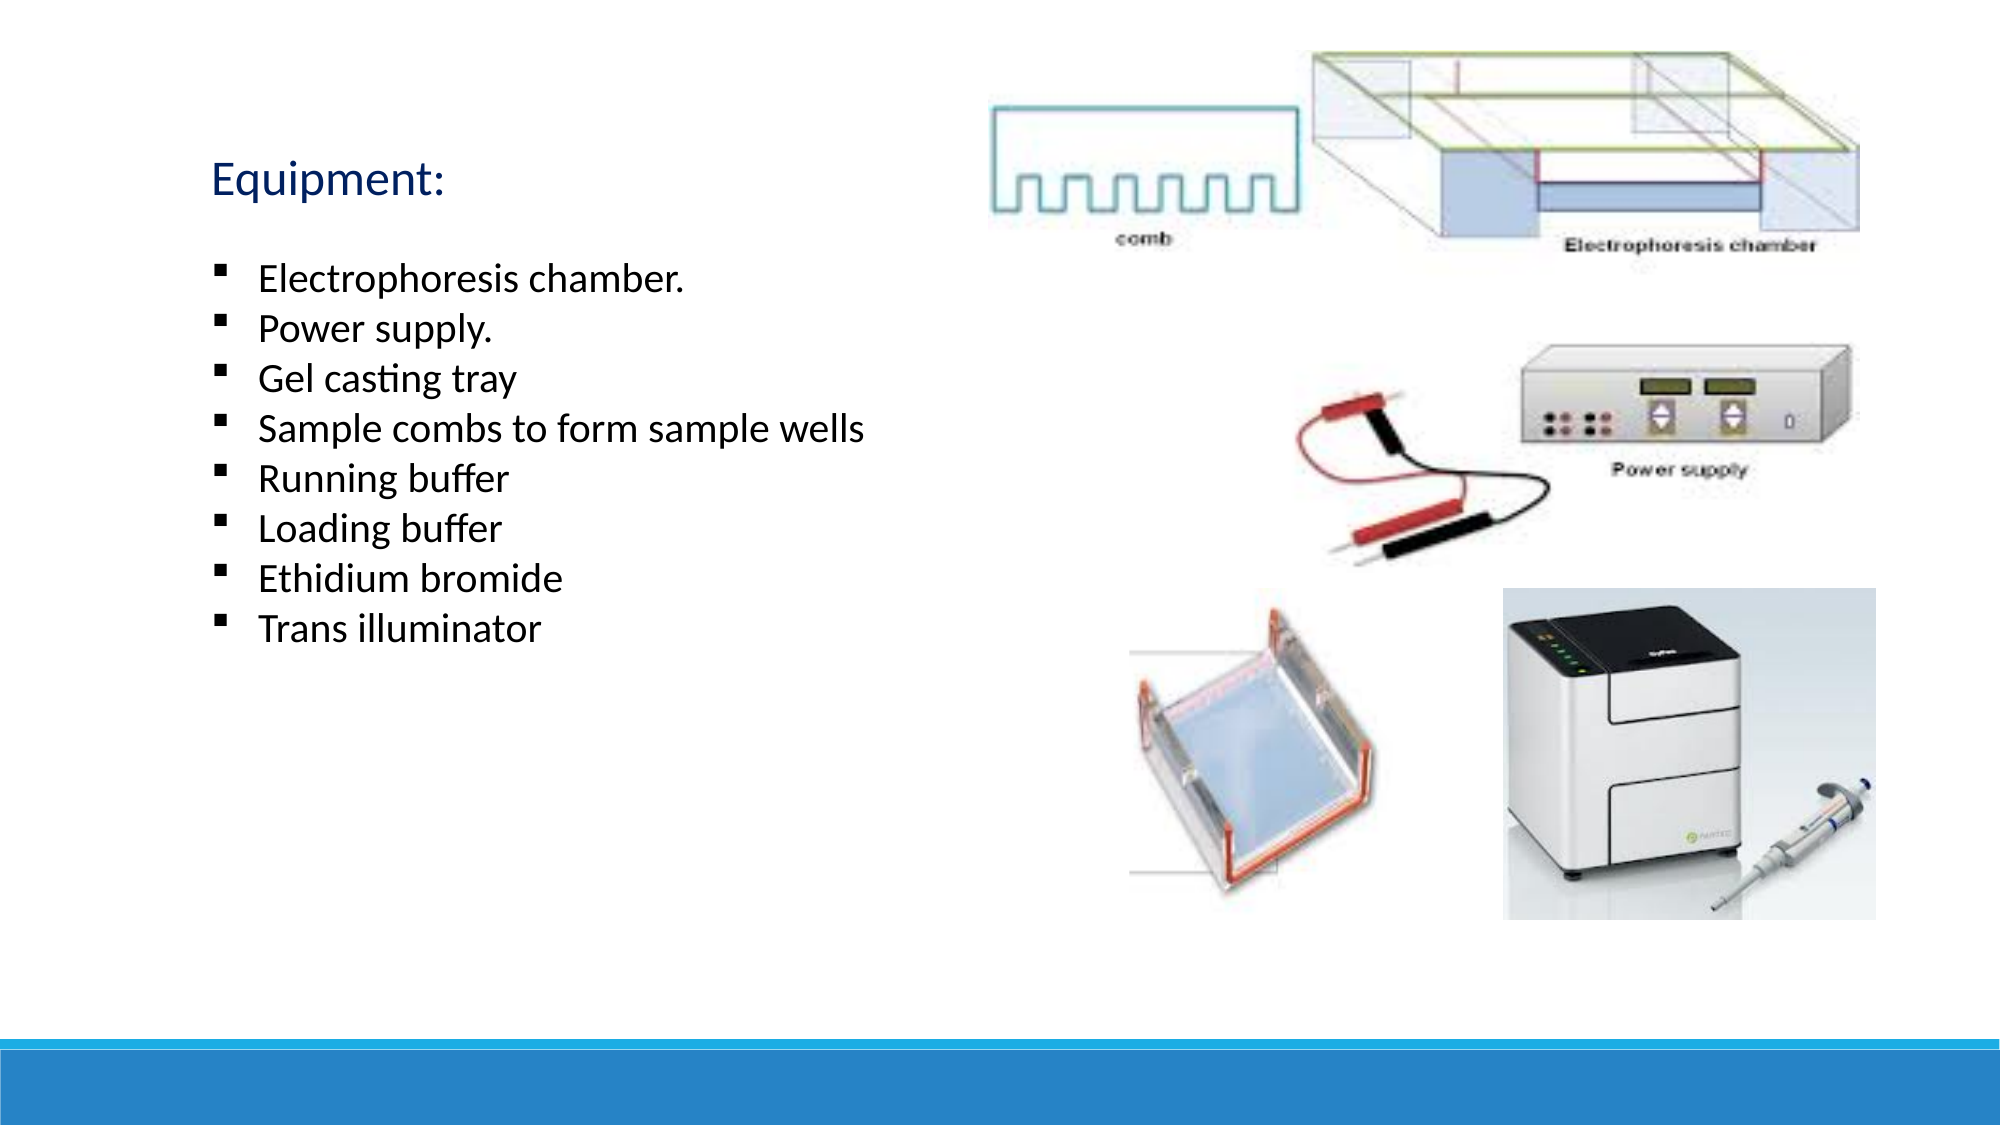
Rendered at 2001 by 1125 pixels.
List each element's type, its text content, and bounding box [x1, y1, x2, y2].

text_box Equipment: Electrophoresis chamber. Power supply. Gel casting tray Sample combs to form sample wells Running buffer Loading buffer Ethidium bromide Trans illuminator [196, 137, 1818, 748]
picture [1503, 587, 1877, 921]
picture [1128, 587, 1436, 921]
picture [987, 49, 1860, 574]
